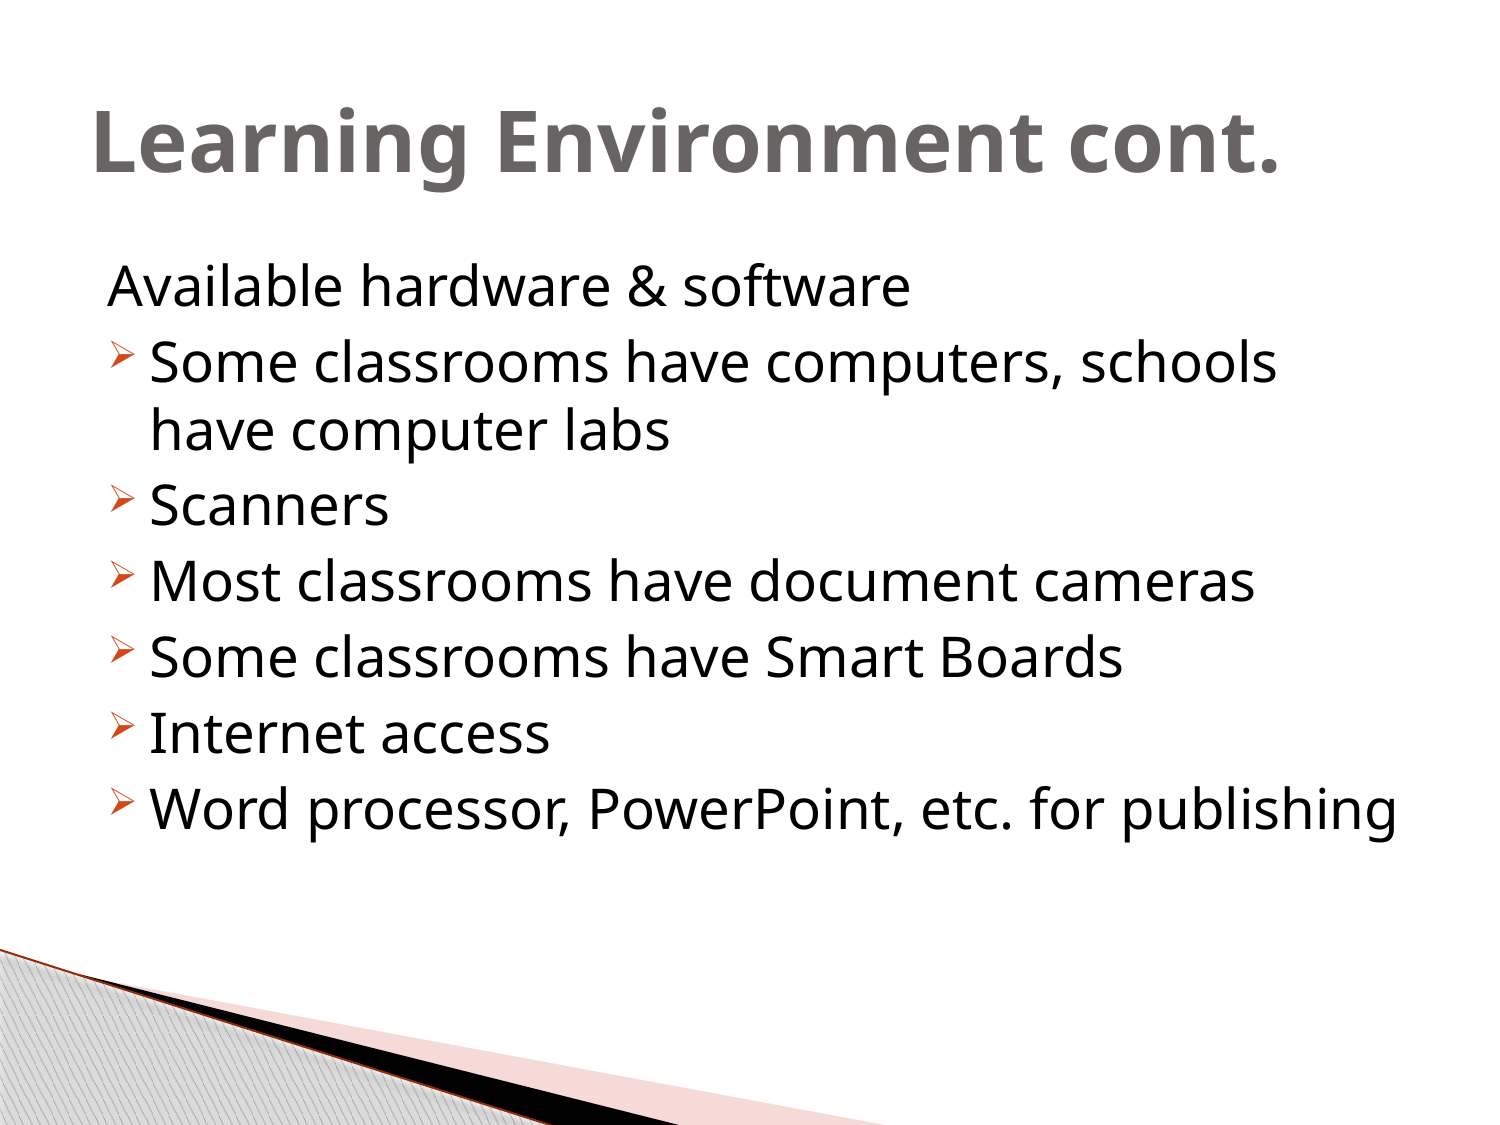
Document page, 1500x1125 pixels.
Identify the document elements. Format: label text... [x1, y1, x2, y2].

list Available hardware & software Some classrooms have computers, schools have computer labs Scanners Most classrooms have document cameras Some classrooms have Smart Boards Internet access Word processor, PowerPoint, etc. for publishing [75, 243, 1425, 986]
title Learning Environment cont. [75, 45, 1425, 233]
